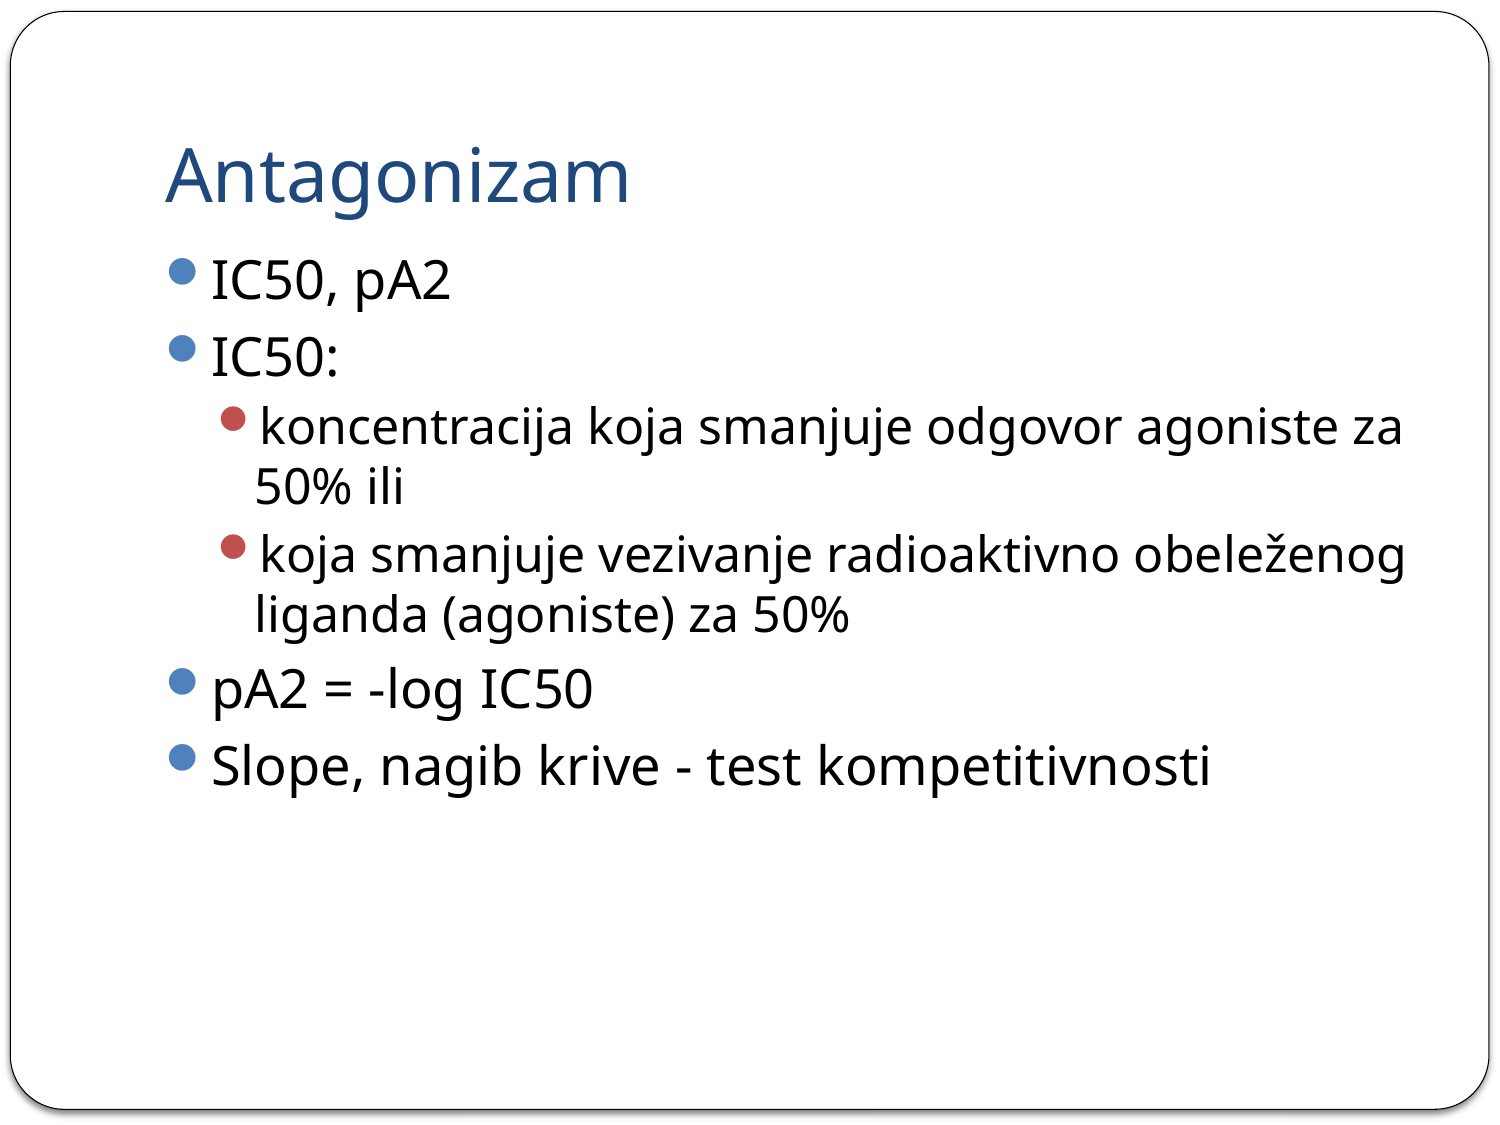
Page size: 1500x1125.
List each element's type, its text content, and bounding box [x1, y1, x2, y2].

title Antagonizam [149, 44, 1426, 233]
list IC50, pA2 IC50: koncentracija koja smanjuje odgovor agoniste za 50% ili koja smanjuje vezivanje radioaktivno obeleženog liganda (agoniste) za 50% pA2 = -log IC50 Slope, nagib krive - test kompetitivnosti [149, 237, 1426, 988]
